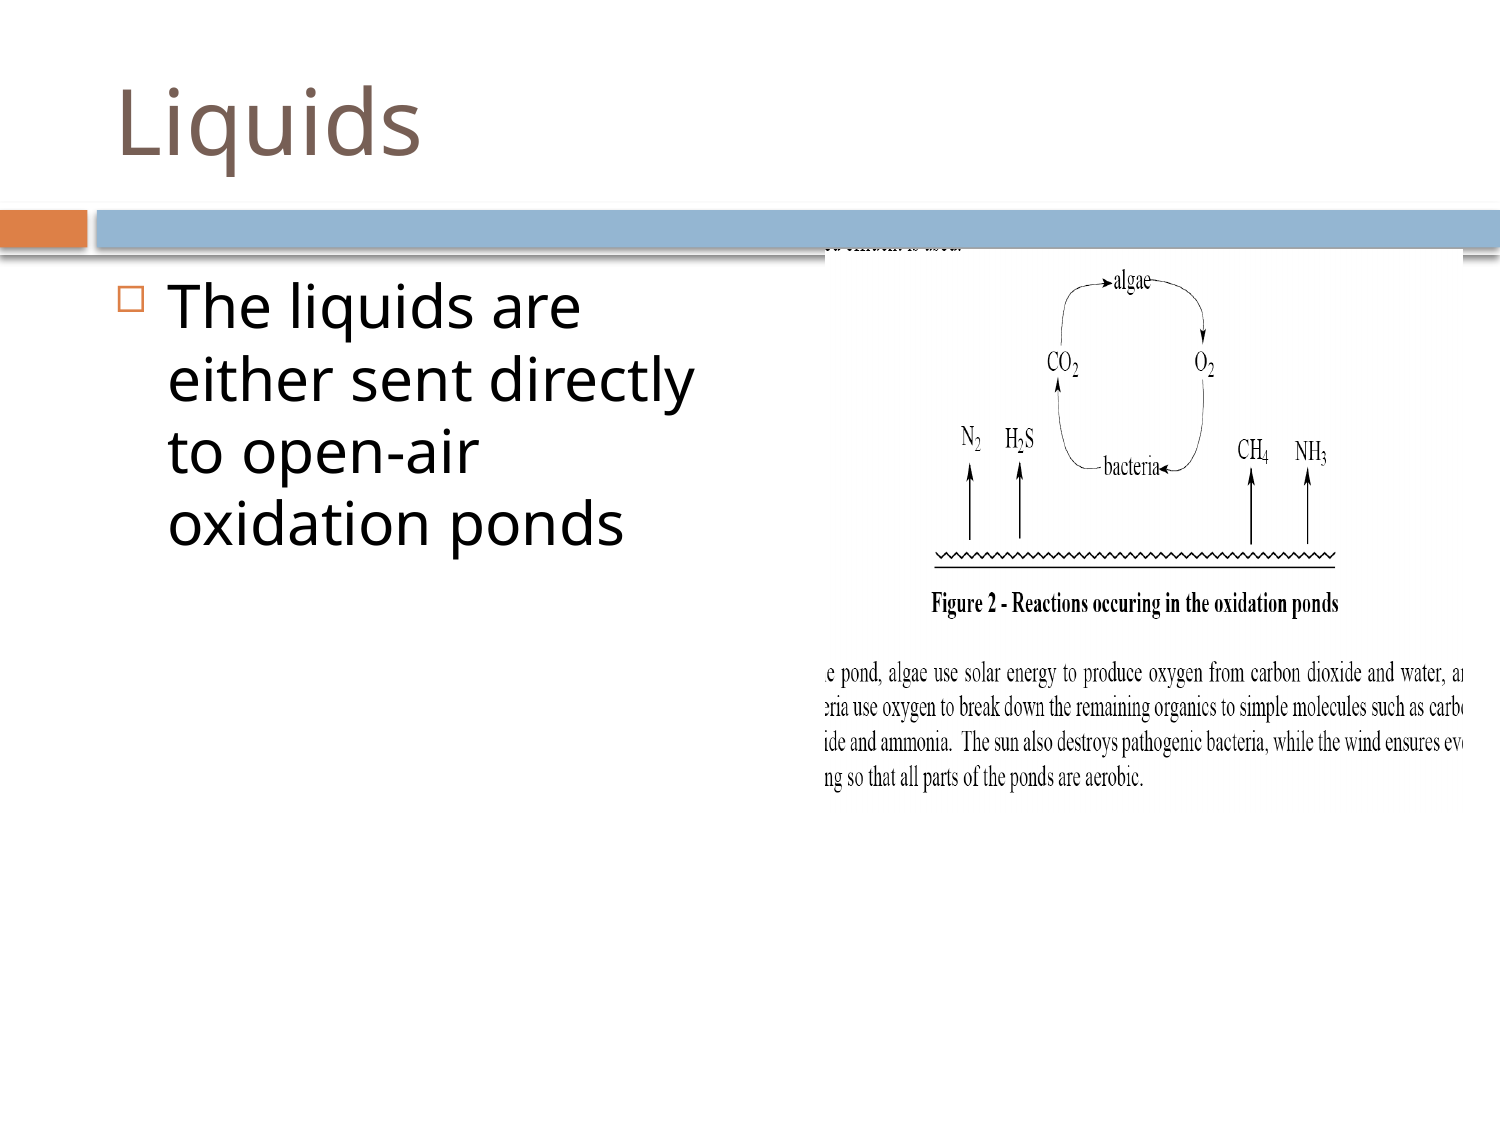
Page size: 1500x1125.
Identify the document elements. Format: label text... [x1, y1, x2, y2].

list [824, 249, 1463, 813]
title Liquids [99, 37, 1438, 200]
list The liquids are either sent directly to open-air oxidation ponds [99, 260, 738, 1011]
